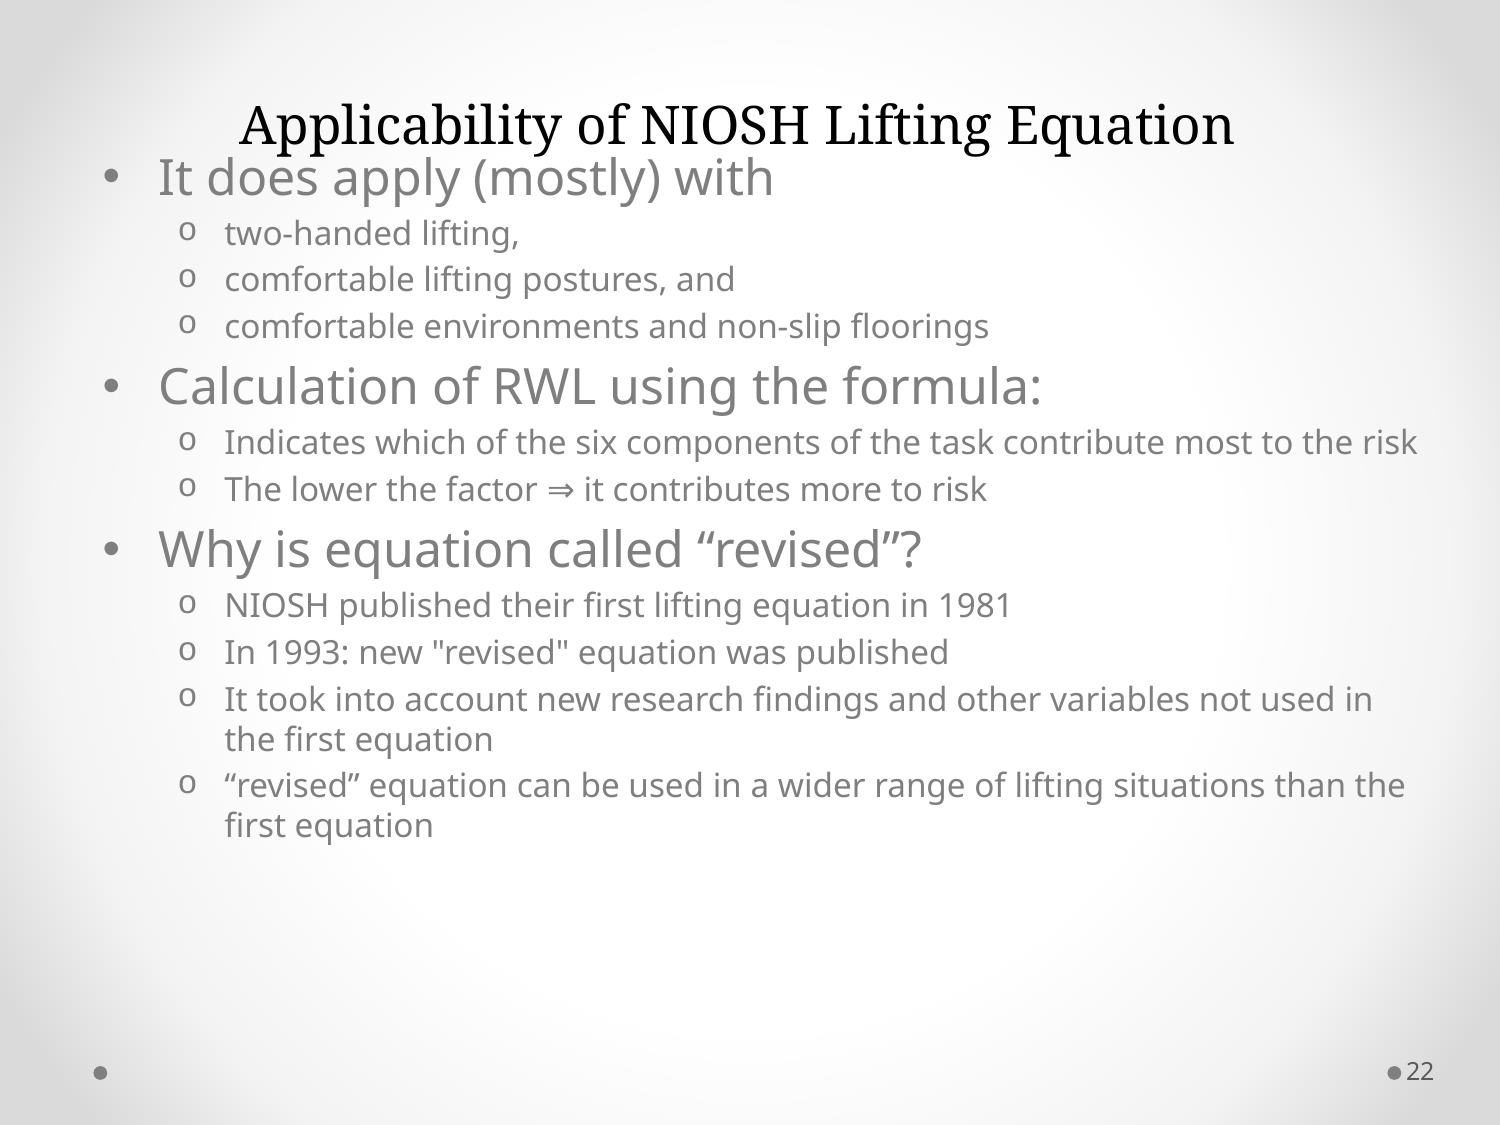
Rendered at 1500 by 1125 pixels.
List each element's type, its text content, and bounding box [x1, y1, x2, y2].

list It does apply (mostly) with two-handed lifting, comfortable lifting postures, and comfortable environments and non-slip floorings Calculation of RWL using the formula: Indicates which of the six components of the task contribute most to the risk The lower the factor ⇒ it contributes more to risk Why is equation called “revised”? NIOSH published their first lifting equation in 1981 In 1993: new "revised" equation was published It took into account new research findings and other variables not used in the first equation “revised” equation can be used in a wider range of lifting situations than the first equation [87, 137, 1438, 1113]
title Applicability of NIOSH Lifting Equation [62, 62, 1413, 163]
picture [0, 0, 1500, 1125]
slide_number 22 [1401, 1042, 1494, 1103]
